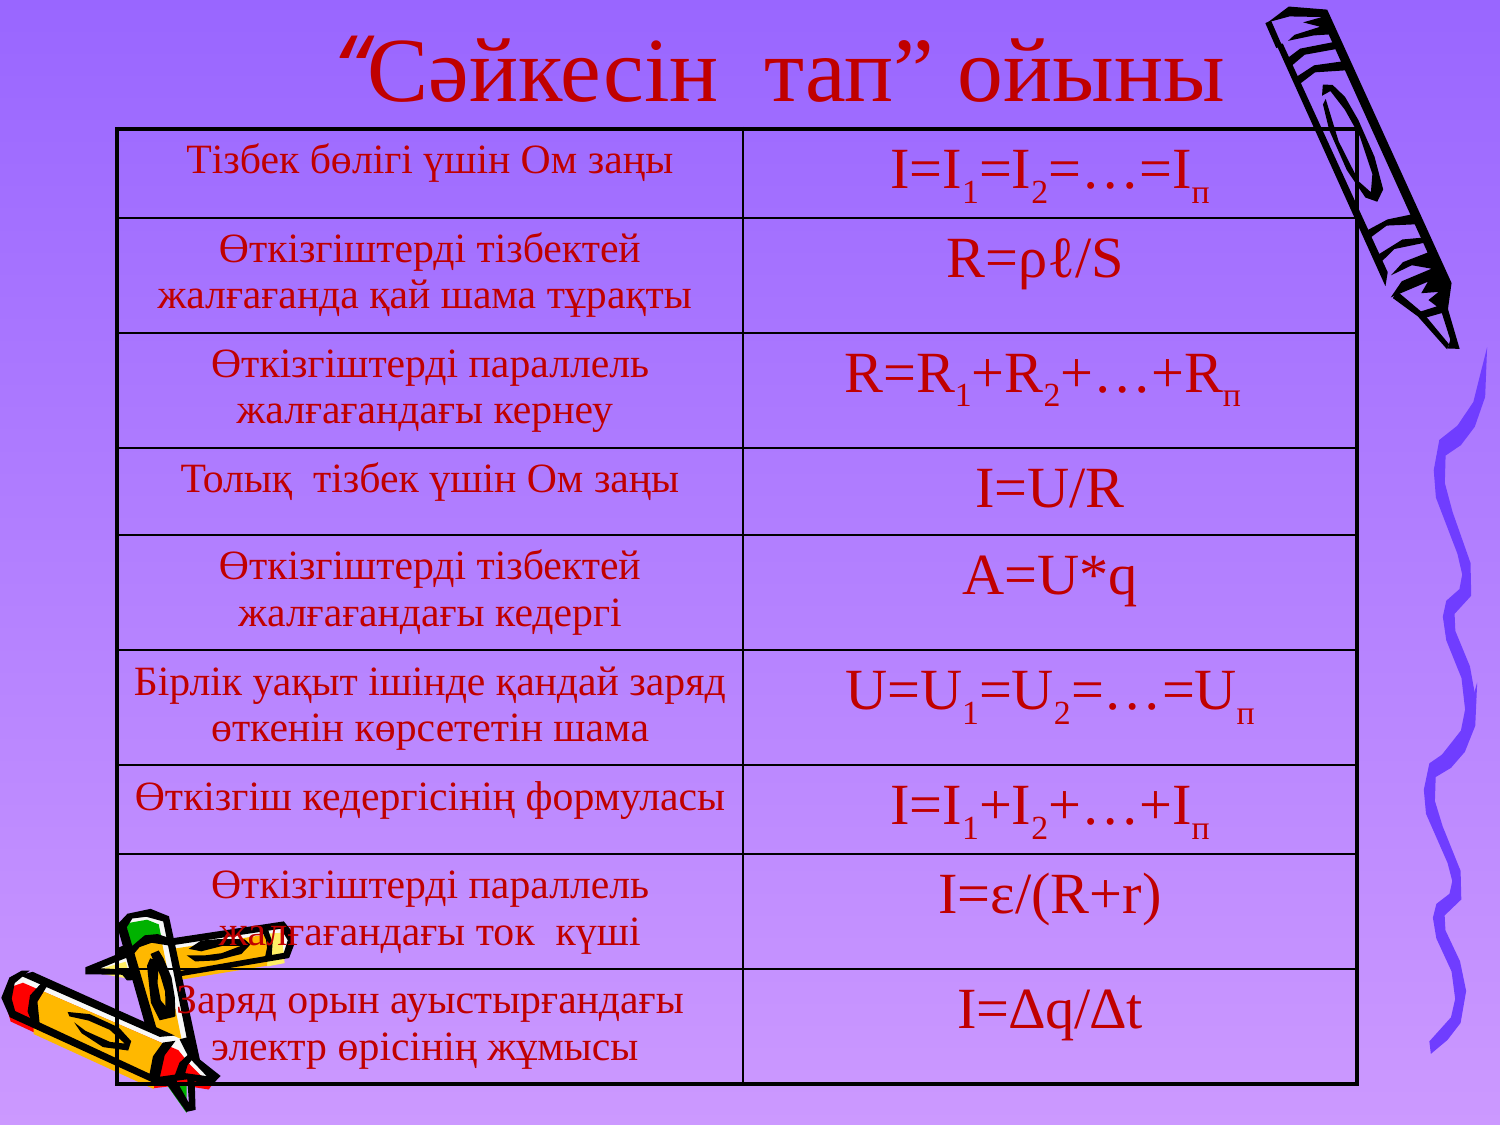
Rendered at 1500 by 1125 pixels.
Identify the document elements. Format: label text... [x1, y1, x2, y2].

table_header I=I1=I2=…=Iп [744, 131, 1355, 217]
table_cell I=∆q/∆t [744, 970, 1355, 1082]
table_cell I=U/R [744, 449, 1355, 534]
table_cell Толық тізбек үшін Ом заңы [119, 449, 742, 534]
table_cell I=ε/(R+r) [744, 855, 1355, 968]
table_cell Бірлік уақыт ішінде қандай заряд өткенін көрсететін шама [119, 651, 742, 764]
table_cell U=U1=U2=…=Uп [744, 651, 1355, 764]
table_cell Заряд орын ауыстырғандағы электр өрісінің жұмысы [119, 970, 742, 1082]
table_cell R=ρℓ/S [744, 219, 1355, 332]
table_cell Өткізгіштерді параллель жалғағандағы кернеу [119, 334, 742, 447]
table_cell I=I1+I2+…+Iп [744, 766, 1355, 853]
table_cell Өткізгіштерді тізбектей жалғағанда қай шама тұрақты [119, 219, 742, 332]
table_cell Өткізгіштерді тізбектей жалғағандағы кедергі [119, 536, 742, 649]
table_header Тізбек бөлігі үшін Ом заңы [119, 131, 742, 217]
table_cell Өткізгіштерді параллель жалғағандағы ток күші [119, 855, 742, 968]
table_cell Өткізгіш кедергісінің формуласы [119, 766, 742, 853]
text_box “Сәйкесін тап” ойыны [105, 0, 1456, 129]
table_cell A=U*q [744, 536, 1355, 649]
table_cell R=R1+R2+…+Rп [744, 334, 1355, 447]
